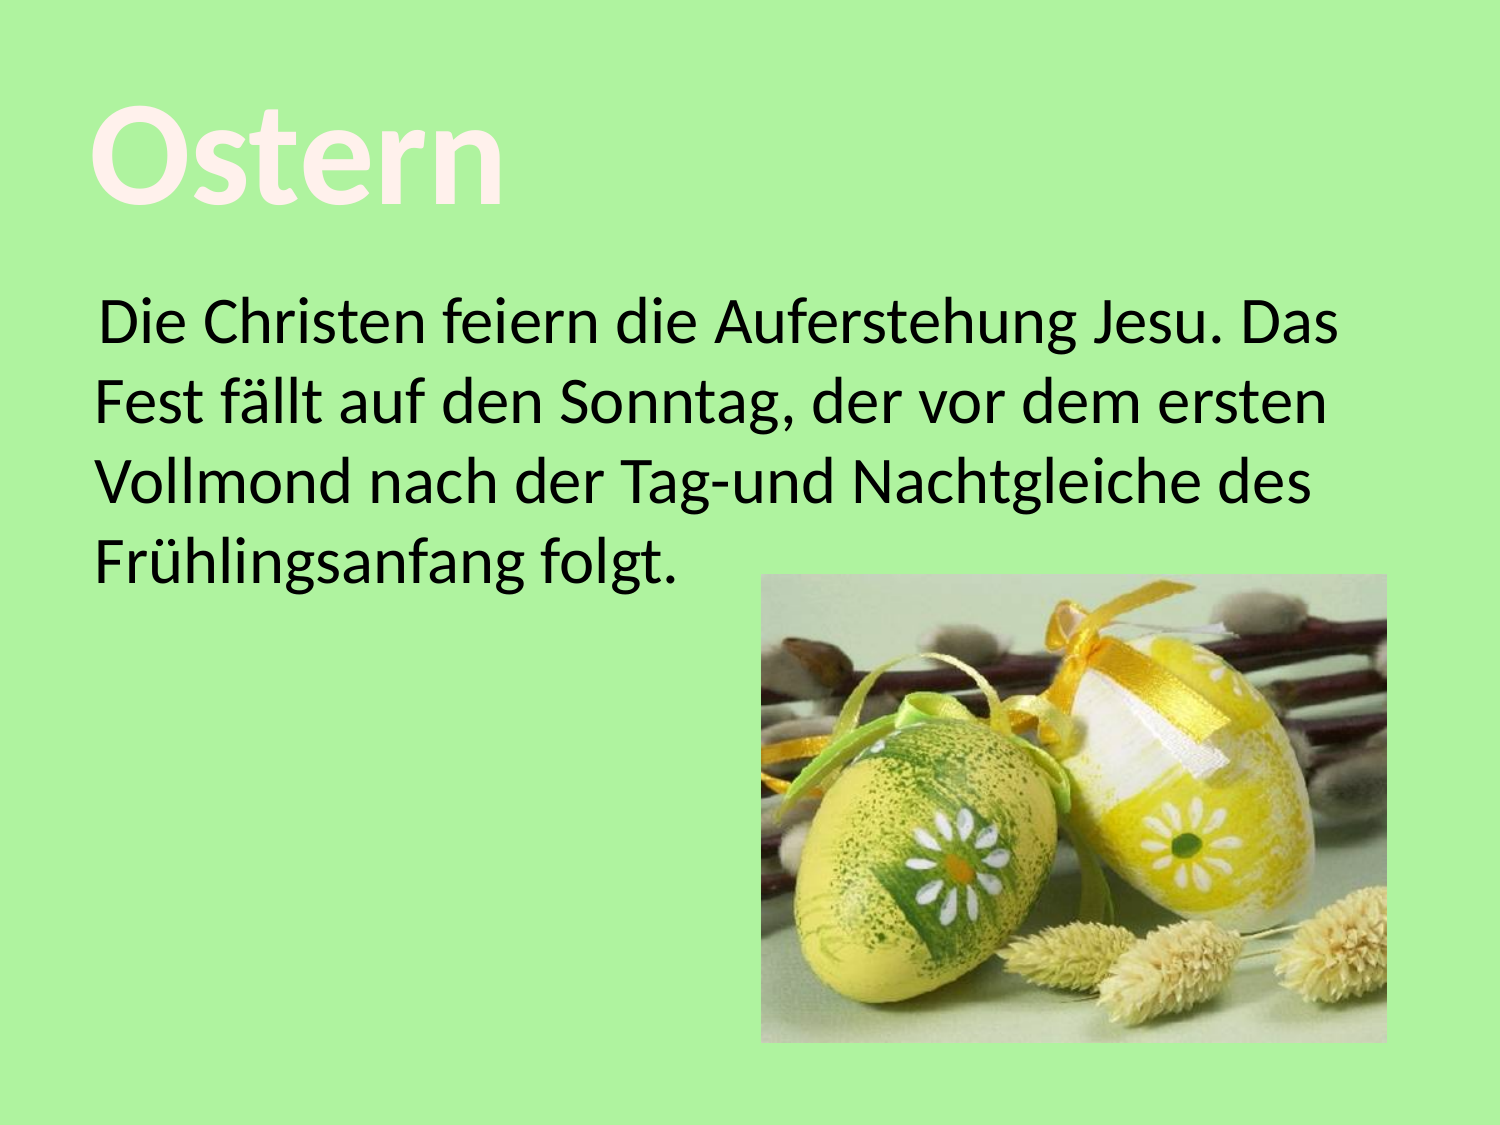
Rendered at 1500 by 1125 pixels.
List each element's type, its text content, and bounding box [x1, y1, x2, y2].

picture [761, 573, 1387, 1044]
list Die Christen feiern die Auferstehung Jesu. Das Fest fällt auf den Sonntag, der vor dem ersten Vollmond nach der Tag-und Nachtgleiche des Frühlingsanfang folgt. [23, 269, 1374, 1012]
text_box Ostern [70, 46, 528, 242]
